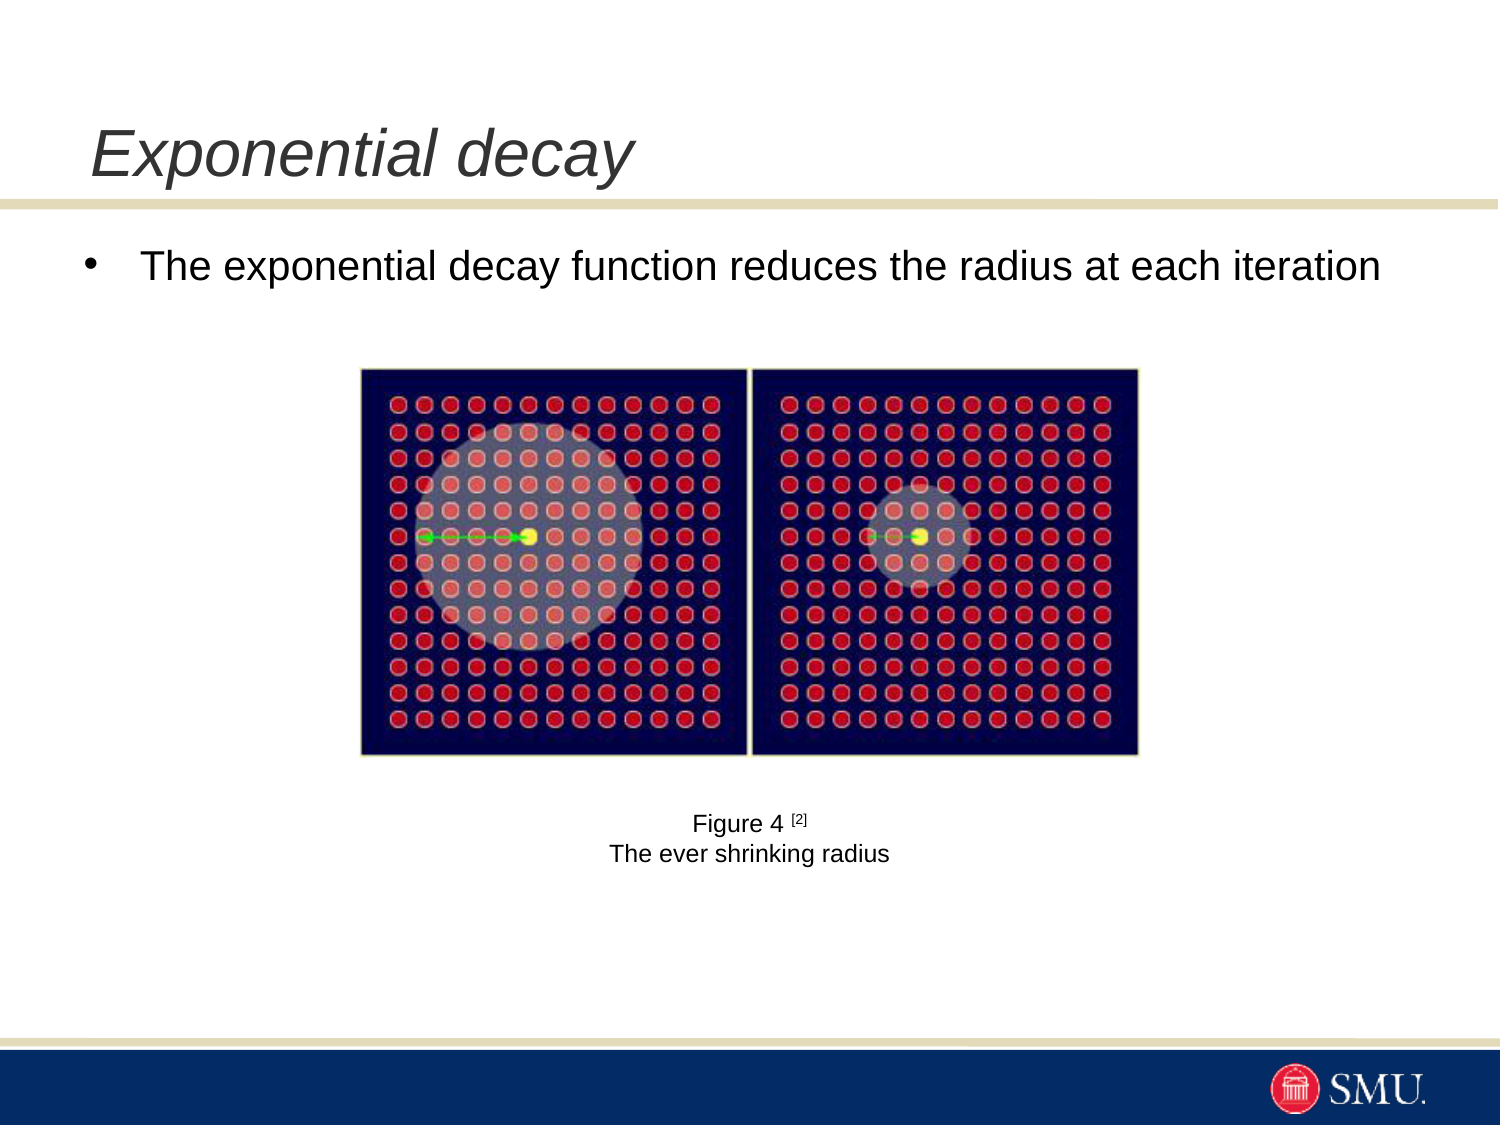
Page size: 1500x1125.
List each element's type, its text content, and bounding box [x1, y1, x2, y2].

picture [1270, 1063, 1425, 1114]
text_box Figure 4 [2] The ever shrinking radius [594, 799, 906, 875]
text_box The exponential decay function reduces the radius at each iteration [68, 231, 1425, 296]
picture [359, 366, 1141, 759]
title Exponential decay [75, 9, 1425, 198]
